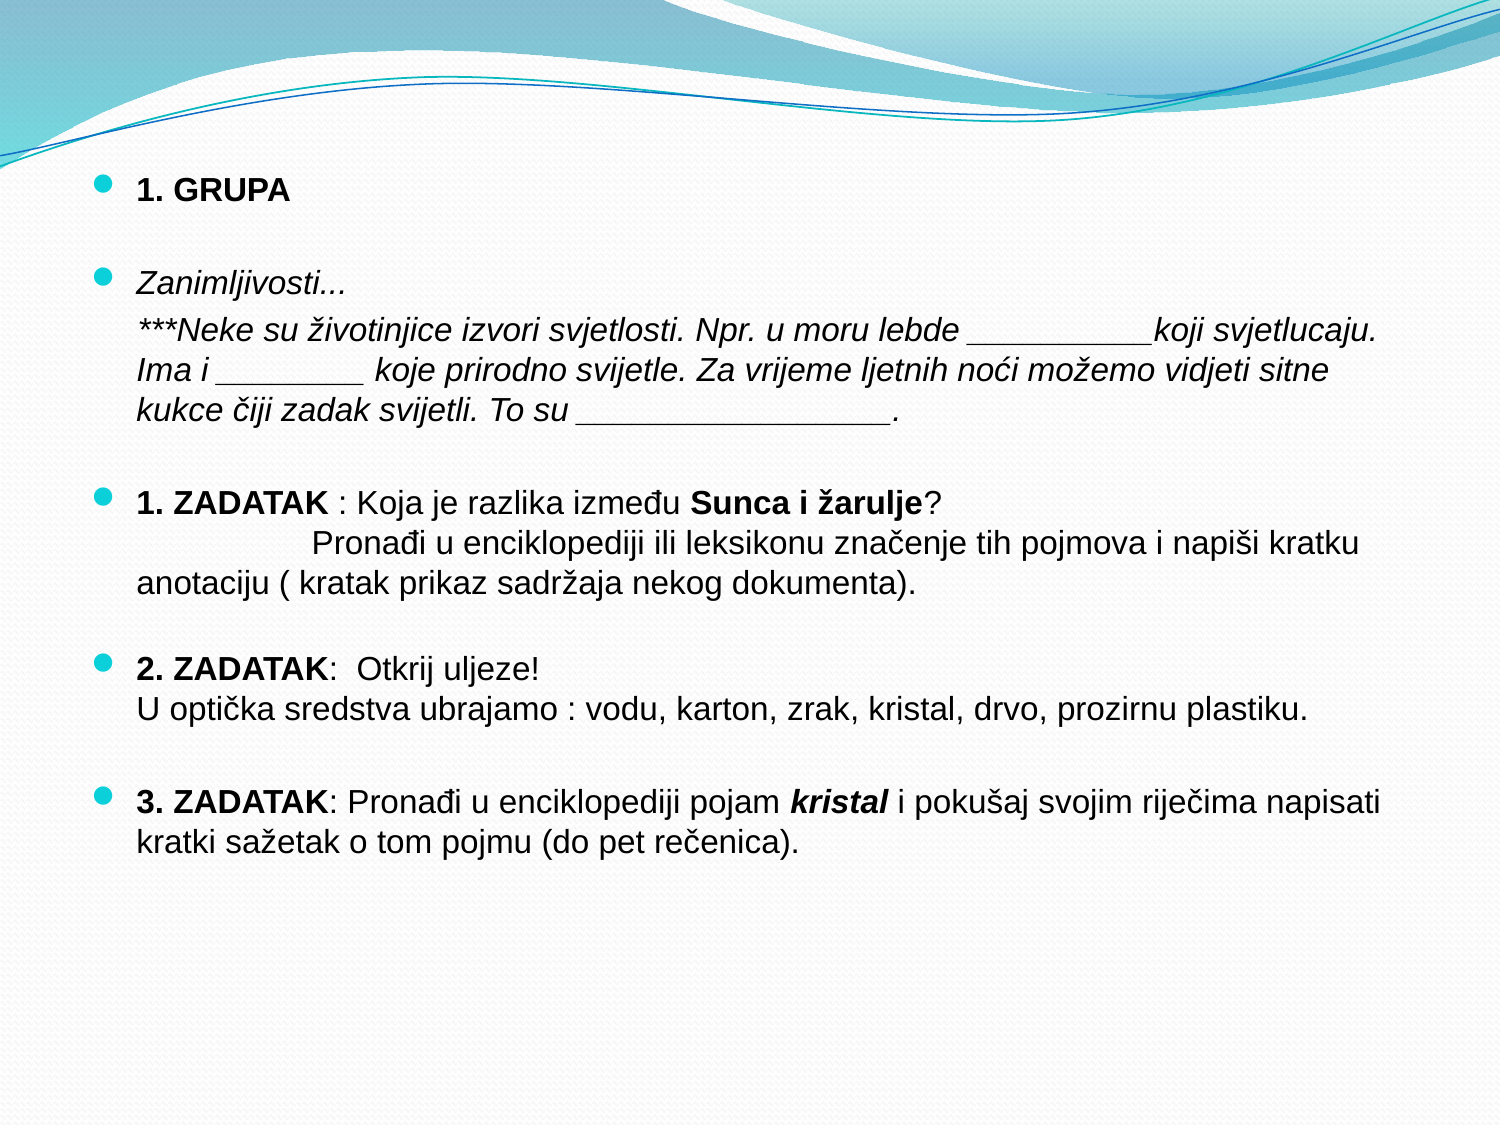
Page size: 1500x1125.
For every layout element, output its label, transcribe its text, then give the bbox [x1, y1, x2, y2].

list 1. GRUPA Zanimljivosti... ***Neke su životinjice izvori svjetlosti. Npr. u moru lebde __________koji svjetlucaju. Ima i ________ koje prirodno svijetle. Za vrijeme ljetnih noći možemo vidjeti sitne kukce čiji zadak svijetli. To su _________________. 1. ZADATAK : Koja je razlika između Sunca i žarulje? Pronađi u enciklopediji ili leksikonu značenje tih pojmova i napiši kratku anotaciju ( kratak prikaz sadržaja nekog dokumenta). 2. ZADATAK: Otkrij uljeze! U optička sredstva ubrajamo : vodu, karton, zrak, kristal, drvo, prozirnu plastiku. 3. ZADATAK: Pronađi u enciklopediji pojam kristal i pokušaj svojim riječima napisati kratki sažetak o tom pojmu (do pet rečenica). [76, 160, 1427, 881]
